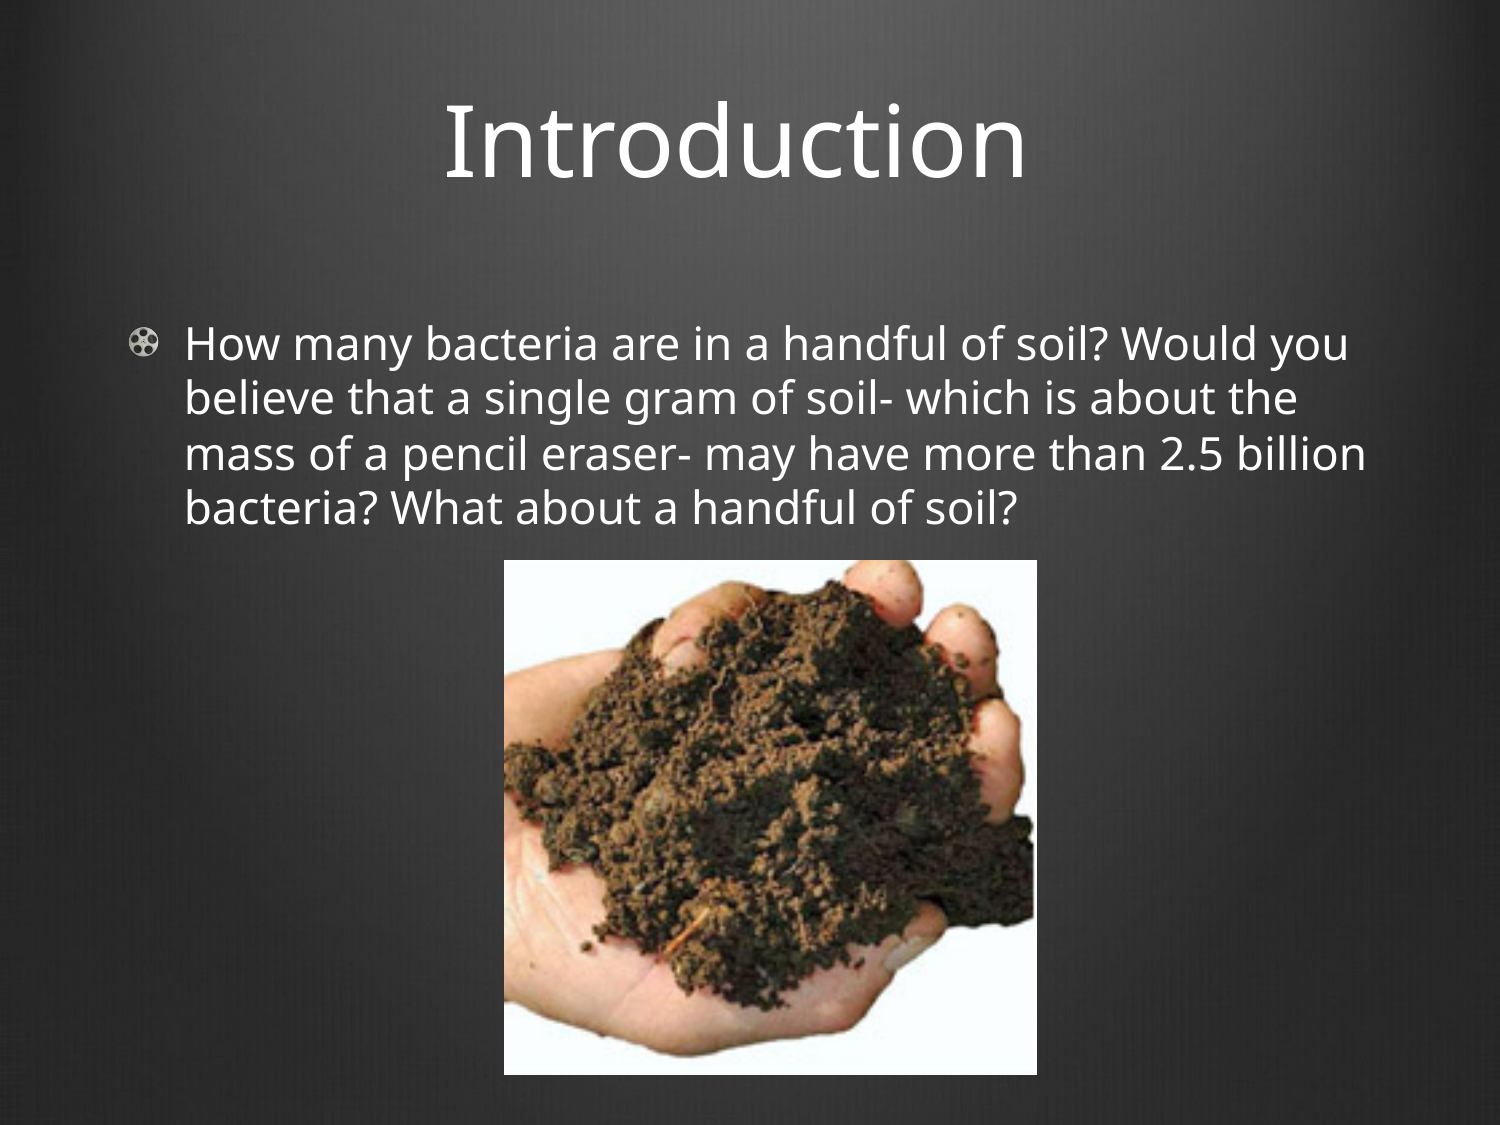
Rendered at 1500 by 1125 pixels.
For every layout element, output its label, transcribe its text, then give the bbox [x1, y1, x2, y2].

picture [504, 560, 1037, 1075]
picture [127, 325, 160, 358]
title Introduction [112, 19, 1388, 255]
list How many bacteria are in a handful of soil? Would you believe that a single gram of soil- which is about the mass of a pencil eraser- may have more than 2.5 billion bacteria? What about a handful of soil? [112, 306, 1388, 561]
